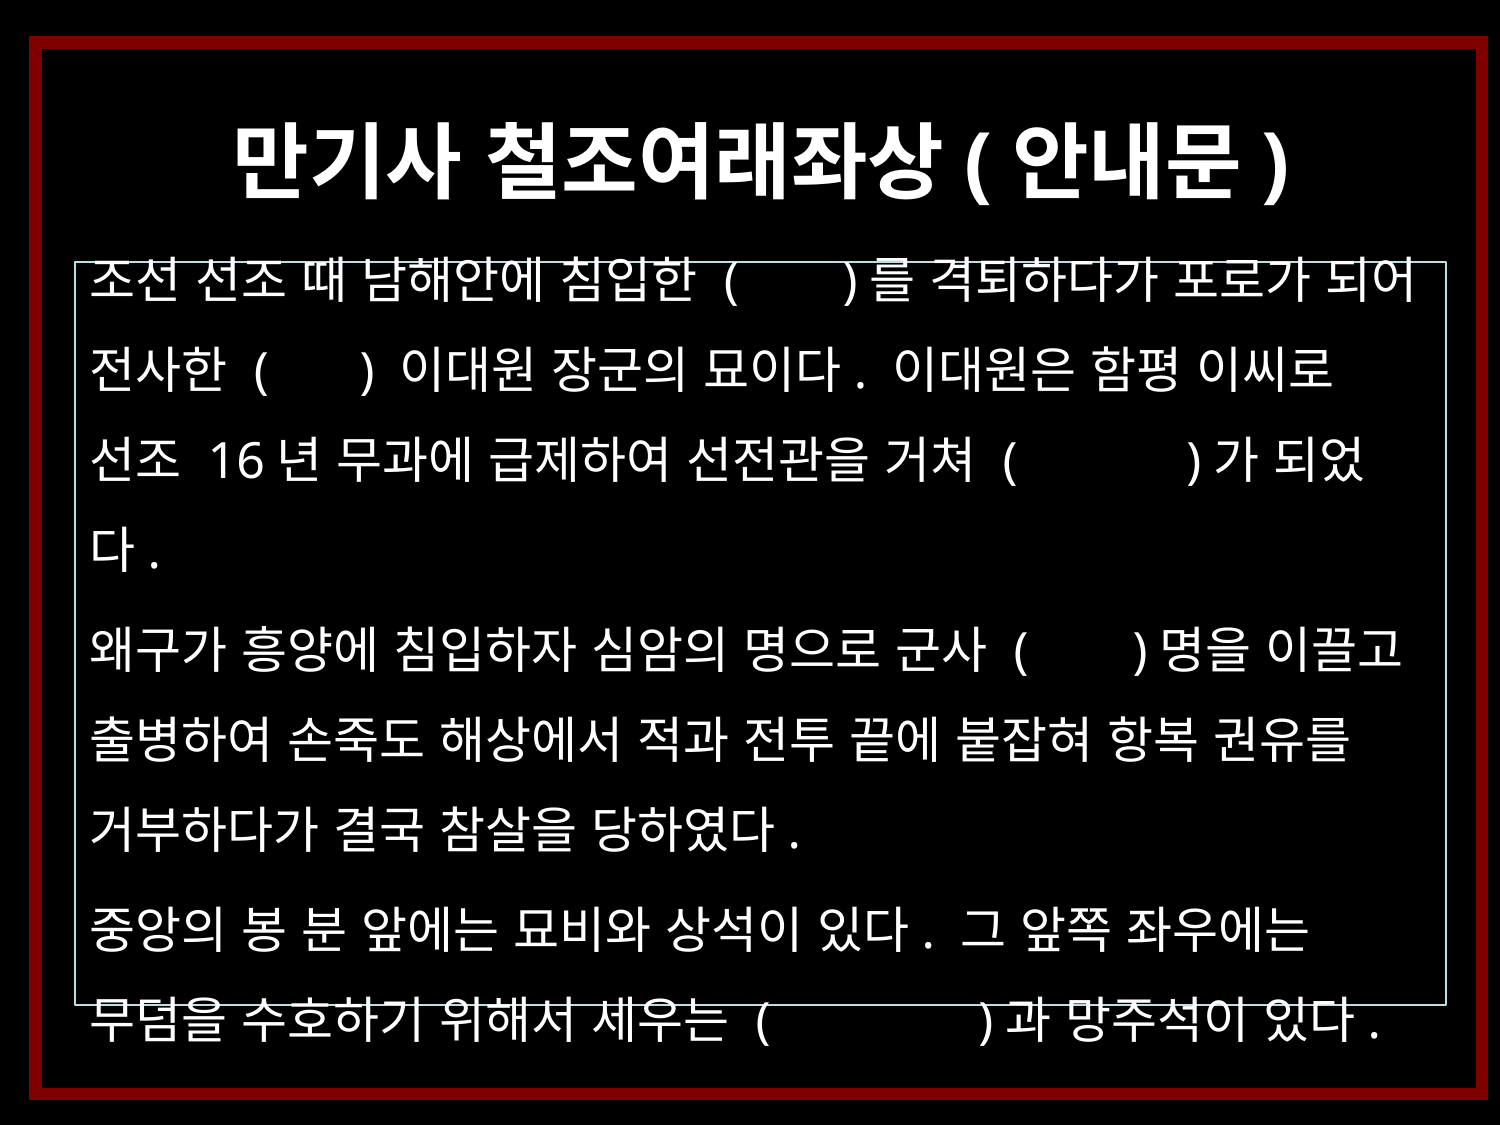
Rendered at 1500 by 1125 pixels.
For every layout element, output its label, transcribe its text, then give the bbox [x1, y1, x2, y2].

text_box 만기사 철조여래좌상(안내문) [76, 101, 1447, 232]
text_box 조선 선조 때 남해안에 침입한 ( )를 격퇴하다가 포로가 되어 전사한 ( ) 이대원 장군의 묘이다. 이대원은 함평 이씨로 선조 16년 무과에 급제하여 선전관을 거쳐 ( )가 되었다. 왜구가 흥양에 침입하자 심암의 명으로 군사 ( )명을 이끌고 출병하여 손죽도 해상에서 적과 전투 끝에 붙잡혀 항복 권유를 거부하다가 결국 참살을 당하였다. 중앙의 봉 분 앞에는 묘비와 상석이 있다. 그 앞쪽 좌우에는 무덤을 수호하기 위해서 세우는 ( )과 망주석이 있다. [75, 262, 1447, 1005]
